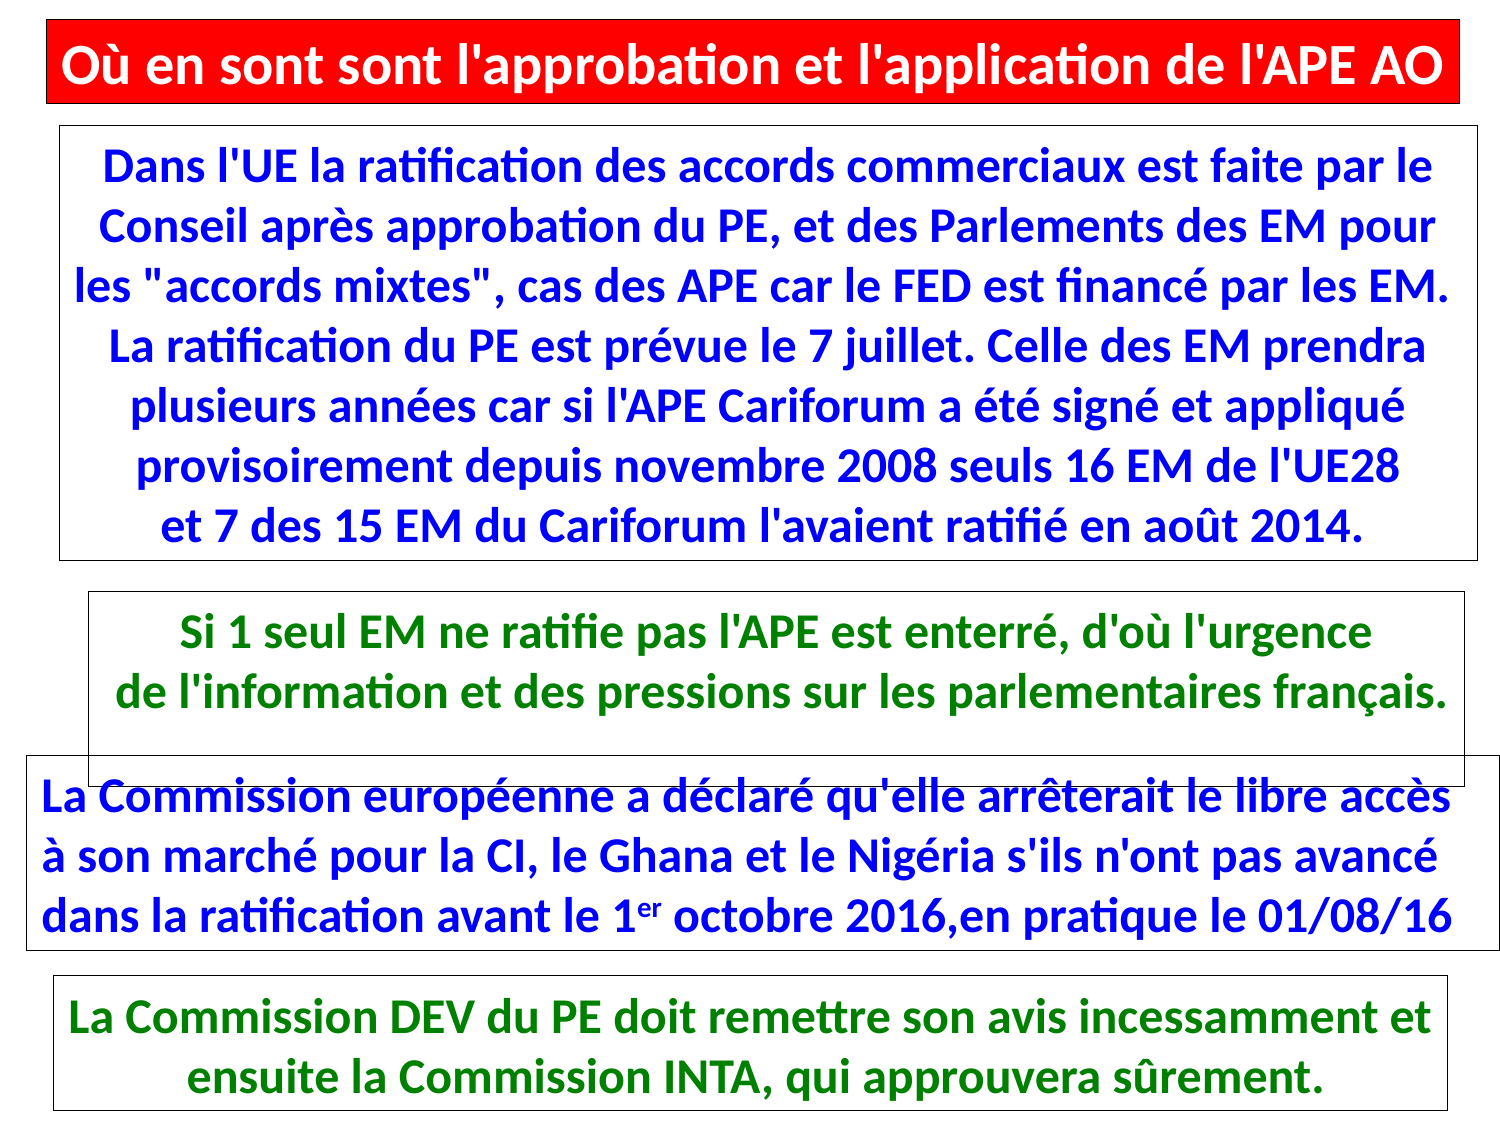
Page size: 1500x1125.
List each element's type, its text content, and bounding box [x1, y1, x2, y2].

text_box Dans l'UE la ratification des accords commerciaux est faite par le Conseil après approbation du PE, et des Parlements des EM pour les "accords mixtes", cas des APE car le FED est financé par les EM. La ratification du PE est prévue le 7 juillet. Celle des EM prendra plusieurs années car si l'APE Cariforum a été signé et appliqué provisoirement depuis novembre 2008 seuls 16 EM de l'UE28 et 7 des 15 EM du Cariforum l'avaient ratifié en août 2014. [59, 125, 1478, 561]
text_box Où en sont sont l'approbation et l'application de l'APE AO [46, 19, 1460, 104]
text_box Si 1 seul EM ne ratifie pas l'APE est enterré, d'où l'urgence de l'information et des pressions sur les parlementaires français. [88, 591, 1465, 755]
text_box La Commission européenne a déclaré qu'elle arrêterait le libre accès à son marché pour la CI, le Ghana et le Nigéria s'ils n'ont pas avancé dans la ratification avant le 1er octobre 2016,en pratique le 01/08/16 [26, 755, 1500, 951]
text_box La Commission DEV du PE doit remettre son avis incessamment et ensuite la Commission INTA, qui approuvera sûrement. [53, 975, 1448, 1111]
